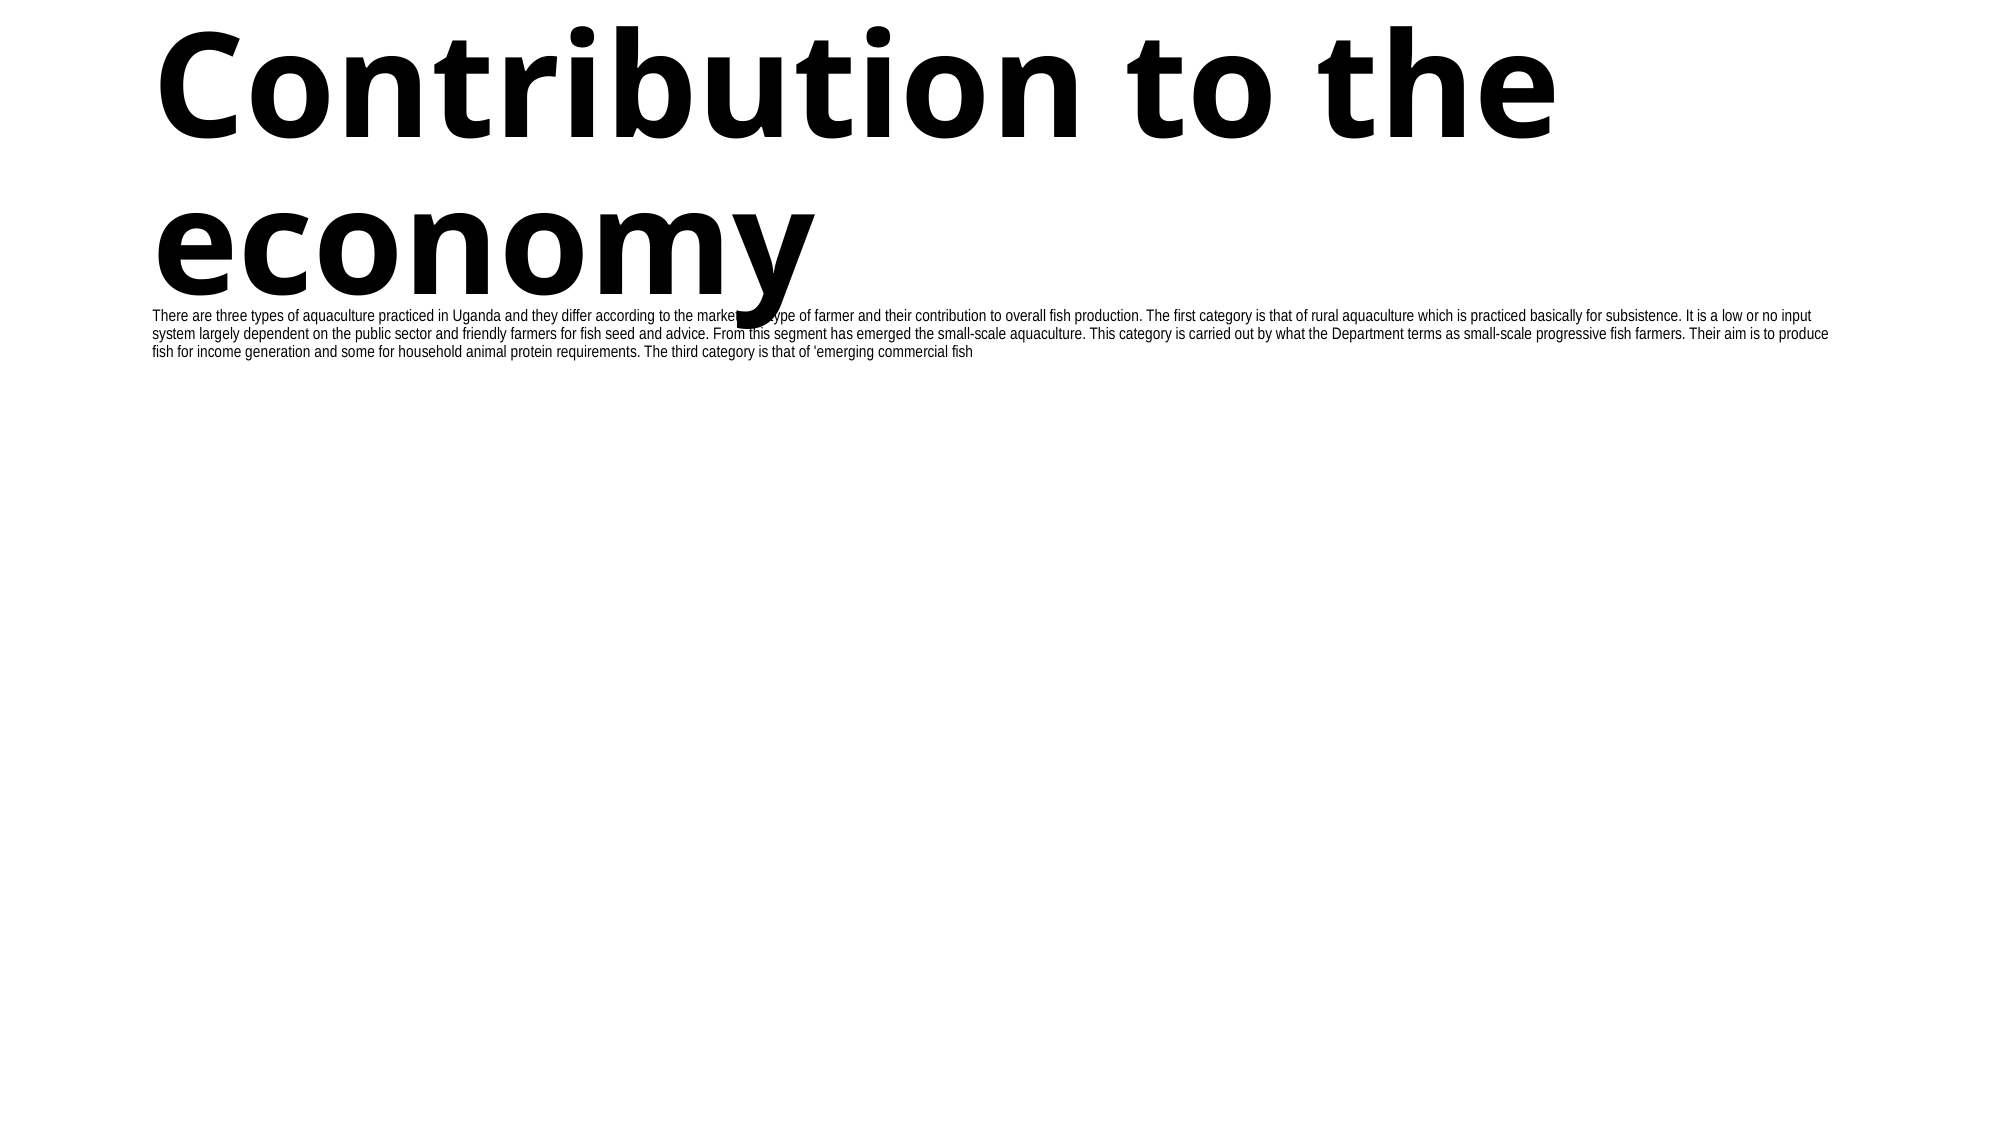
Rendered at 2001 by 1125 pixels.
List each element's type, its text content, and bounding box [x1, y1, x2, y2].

title Contribution to the economy [137, 59, 1863, 278]
list There are three types of aquaculture practiced in Uganda and they differ according to the market and type of farmer and their contribution to overall fish production. The first category is that of rural aquaculture which is practiced basically for subsistence. It is a low or no input system largely dependent on the public sector and friendly farmers for fish seed and advice. From this segment has emerged the small-scale aquaculture. This category is carried out by what the Department terms as small-scale progressive fish farmers. Their aim is to produce fish for income generation and some for household animal protein requirements. The third category is that of 'emerging commercial fish [137, 299, 1863, 1014]
